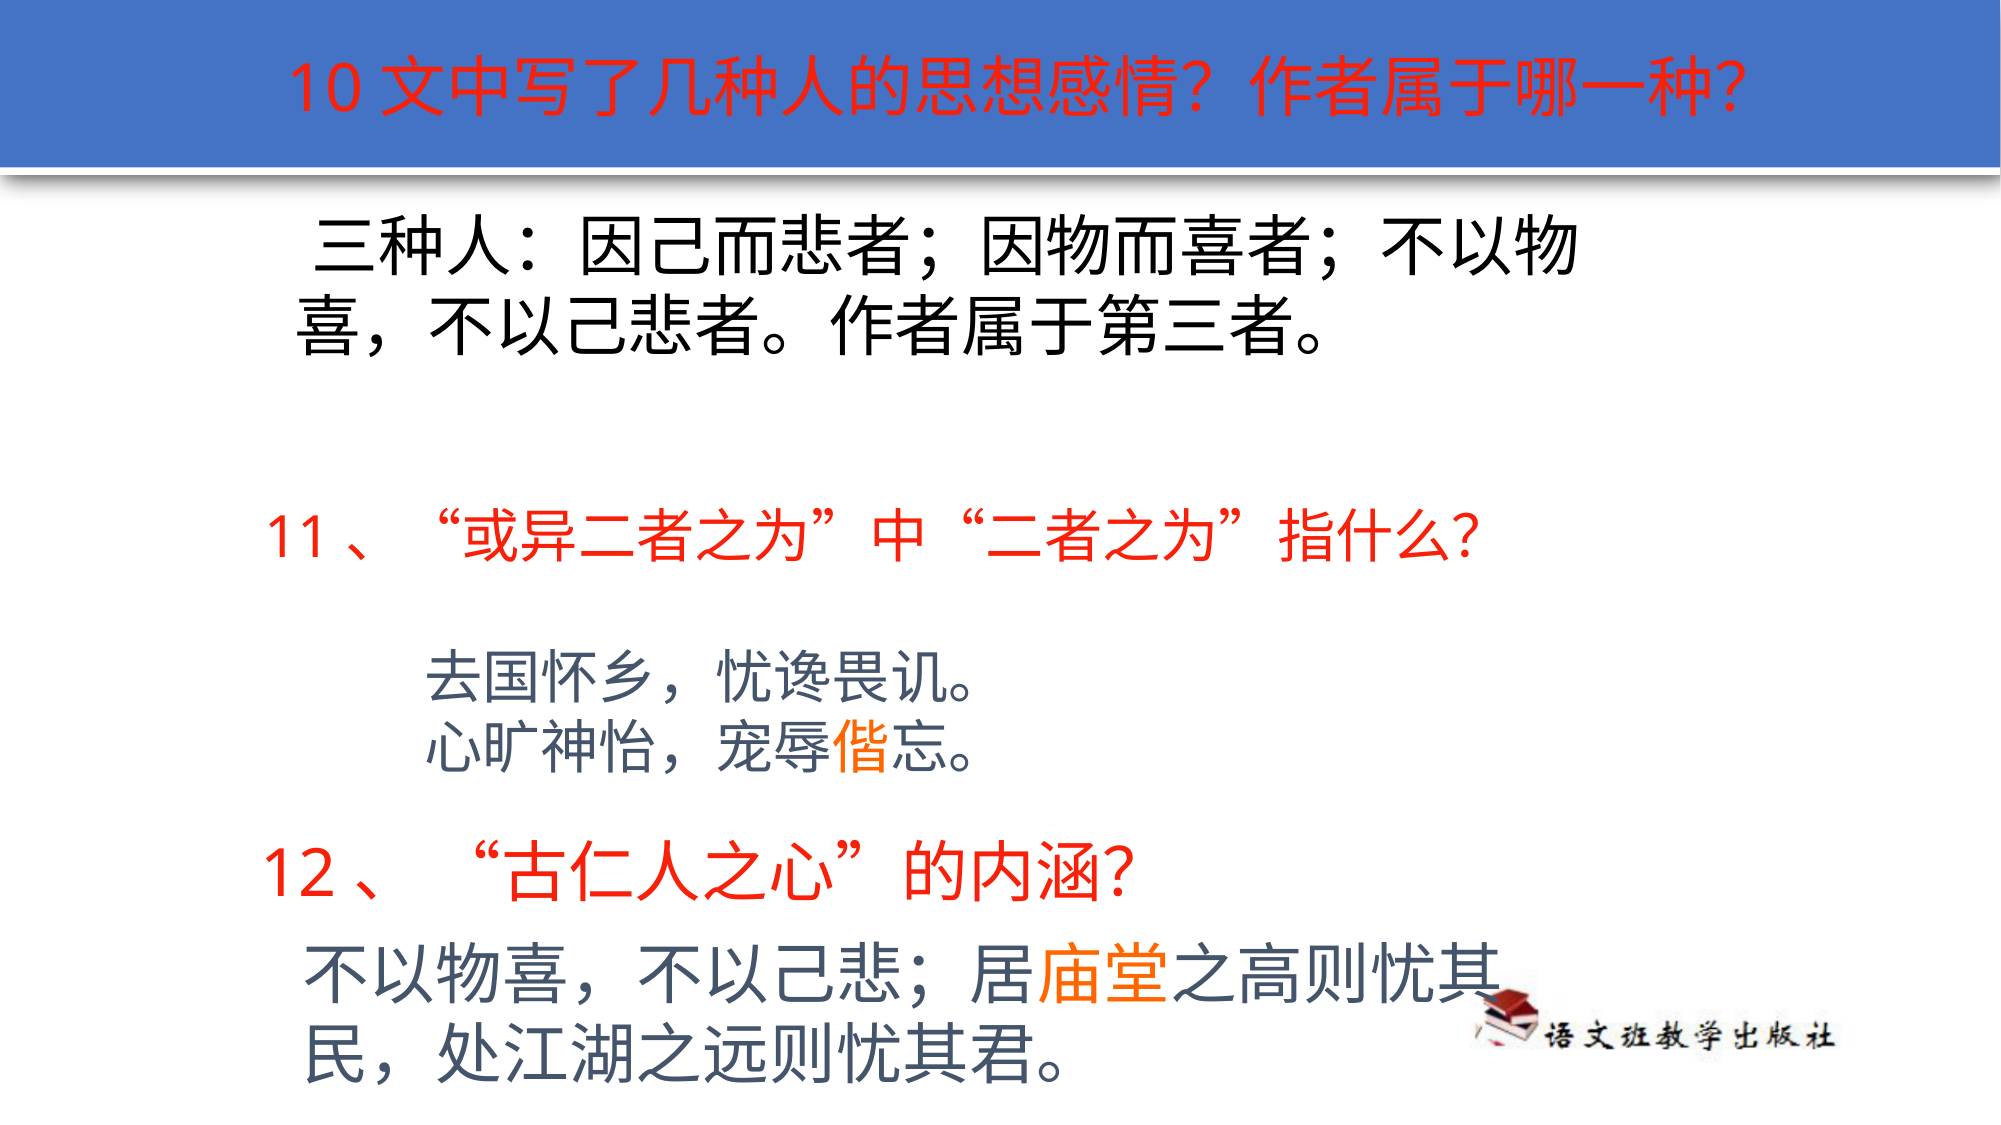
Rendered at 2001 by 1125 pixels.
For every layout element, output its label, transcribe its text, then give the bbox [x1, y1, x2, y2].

picture [0, 0, 2001, 1125]
text_box 去国怀乡，忧谗畏讥。 心旷神怡，宠辱偕忘。 [409, 633, 1251, 788]
text_box 12、 “古仁人之心”的内涵？ [245, 822, 1184, 918]
text_box 不以物喜，不以己悲；居庙堂之高则忧其民，处江湖之远则忧其君。 [287, 924, 1538, 1100]
text_box 11、“或异二者之为”中“二者之为”指什么？ [249, 491, 1485, 577]
text_box 10文中写了几种人的思想感情？作者属于哪一种？ [262, 37, 1763, 213]
text_box 三种人：因己而悲者；因物而喜者；不以物喜，不以己悲者。作者属于第三者。 [279, 196, 1615, 371]
